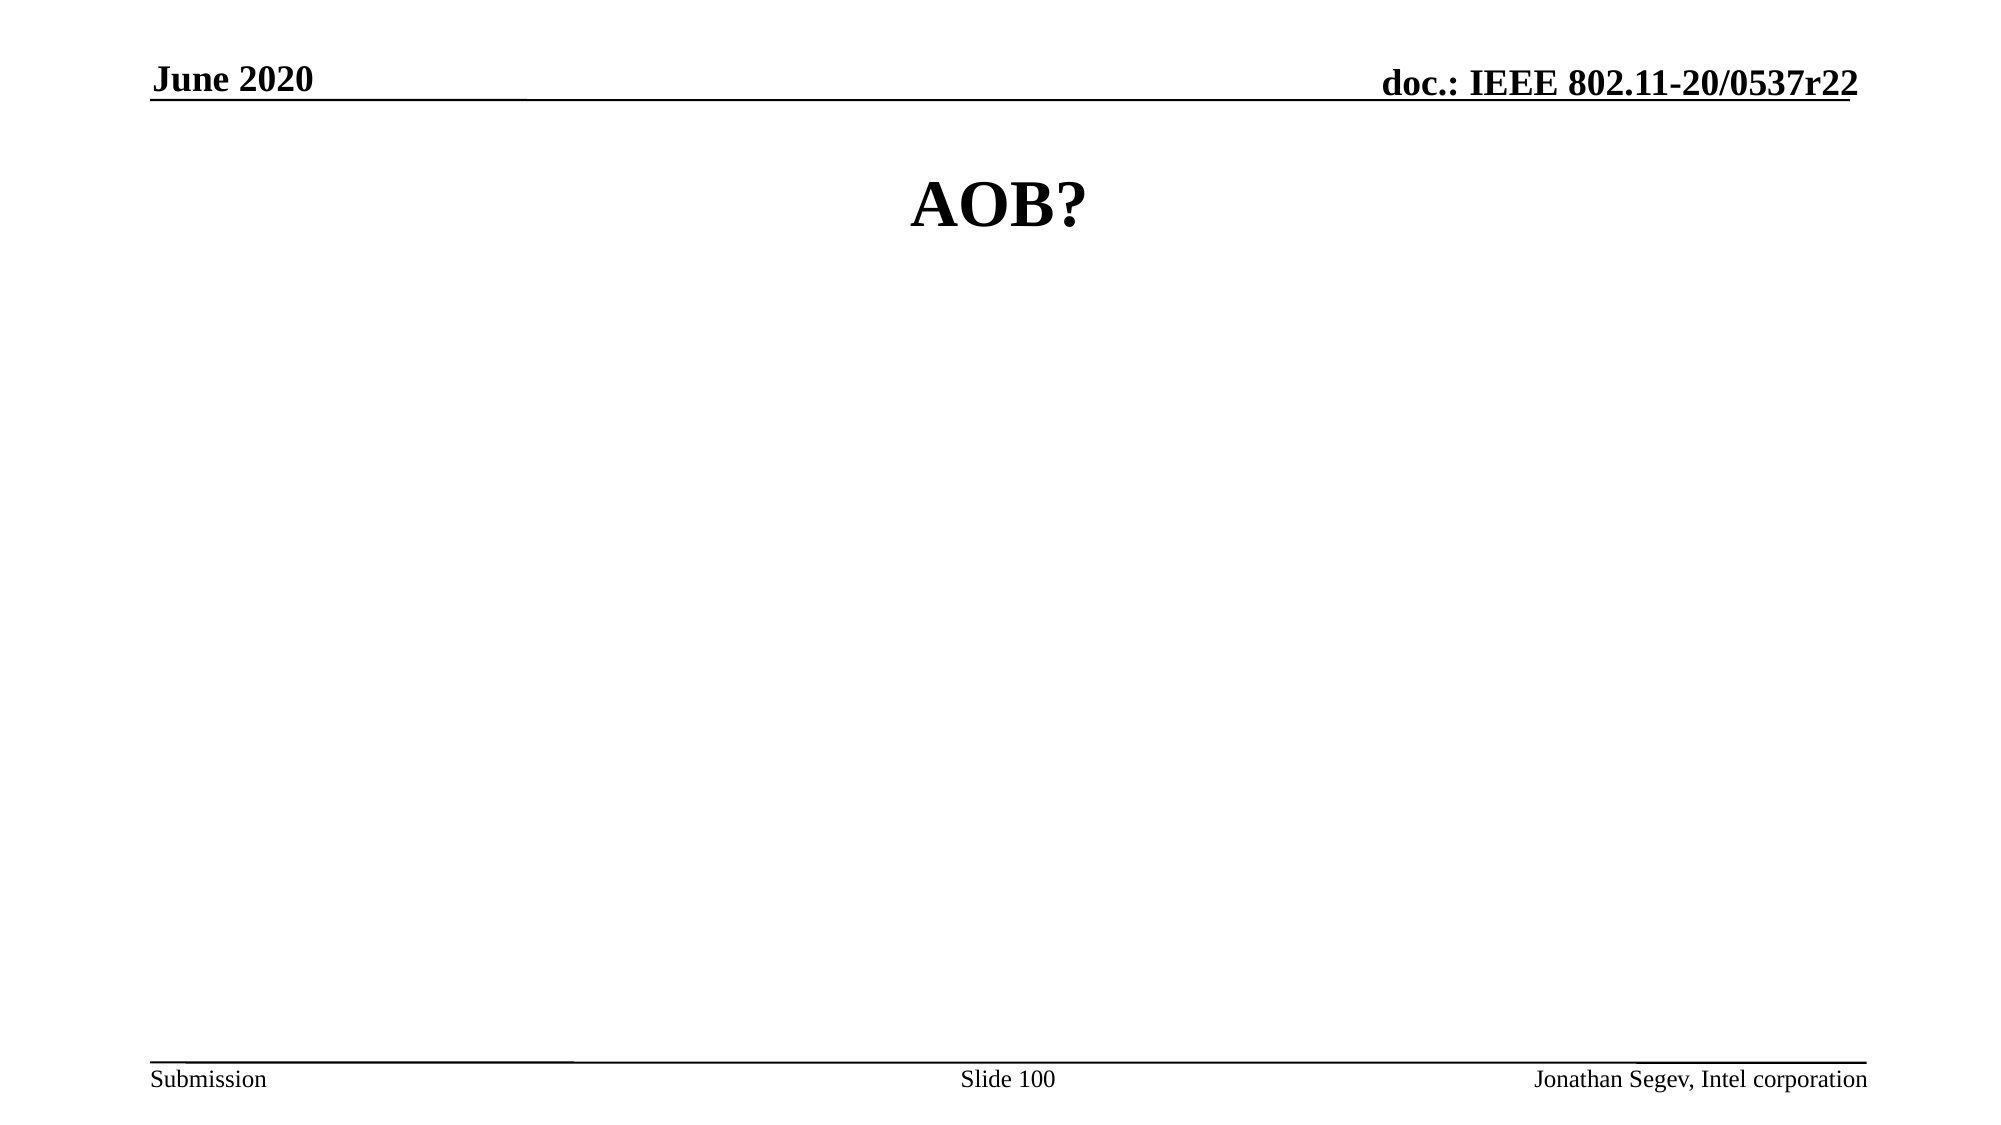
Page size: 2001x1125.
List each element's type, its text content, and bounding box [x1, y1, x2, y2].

footer Jonathan Segev, Intel corporation [1171, 1061, 1869, 1093]
slide_number Slide 100 [950, 1061, 1067, 1123]
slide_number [152, 54, 563, 100]
title AOB? [149, 112, 1850, 288]
